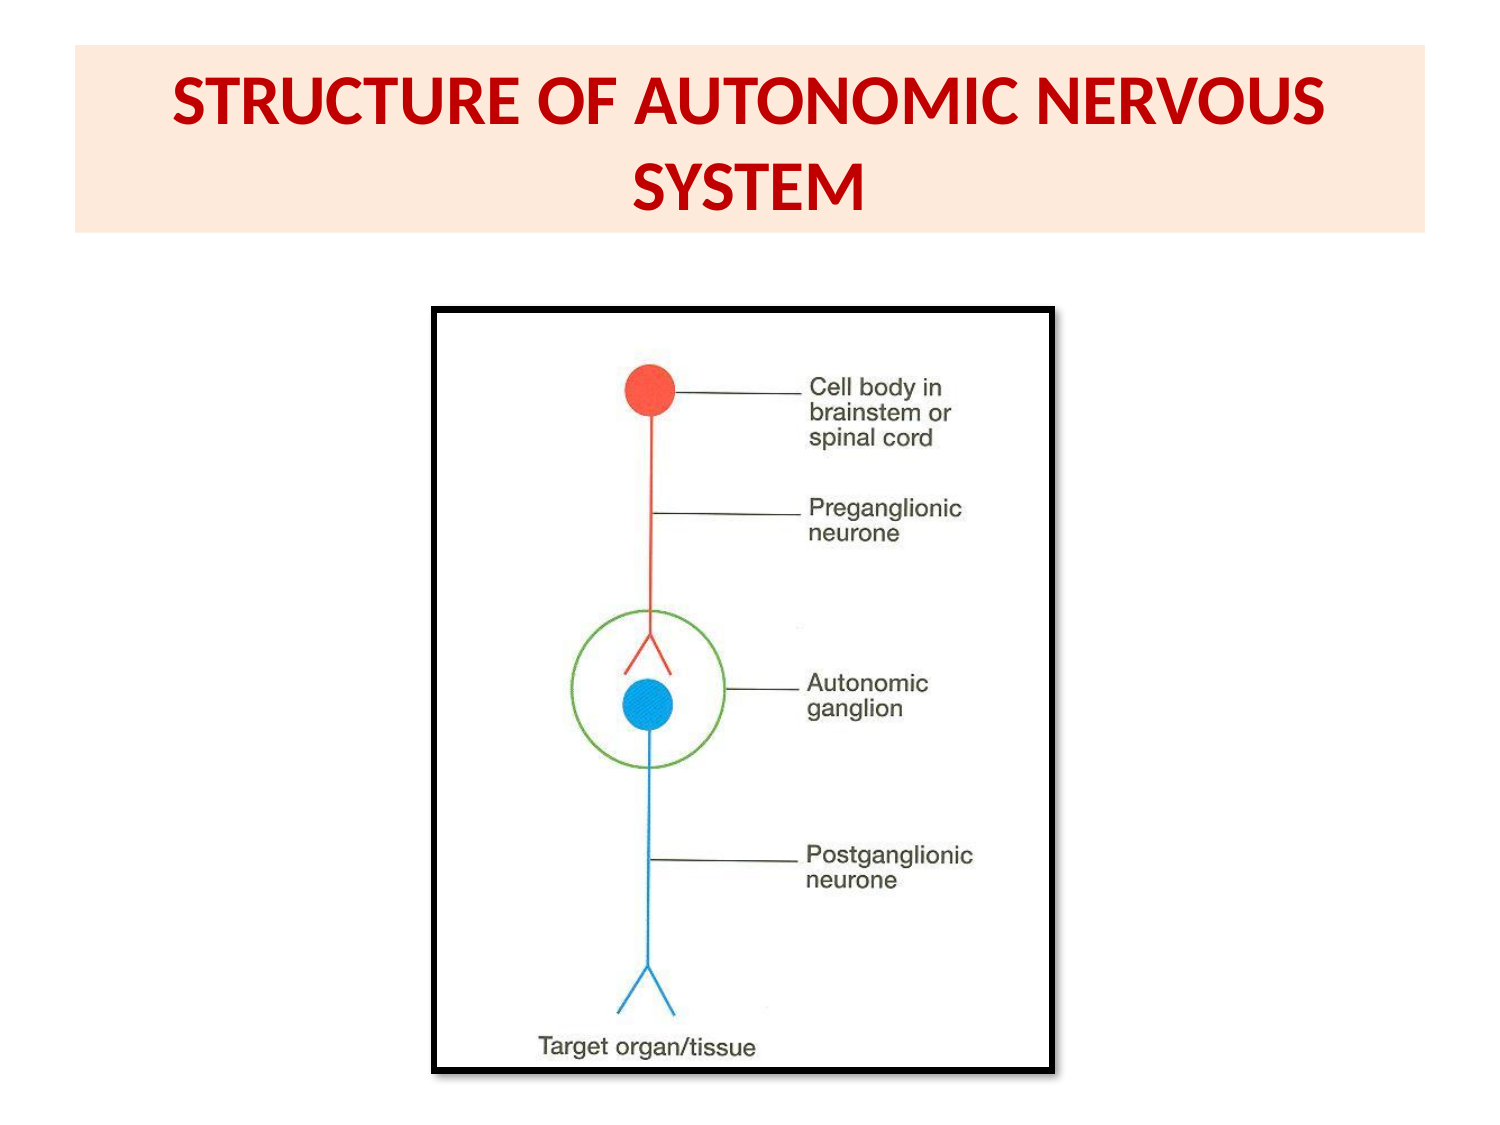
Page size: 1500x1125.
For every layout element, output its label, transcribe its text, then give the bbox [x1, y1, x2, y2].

title STRUCTURE OF AUTONOMIC NERVOUS SYSTEM [75, 45, 1425, 233]
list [437, 312, 1049, 1068]
